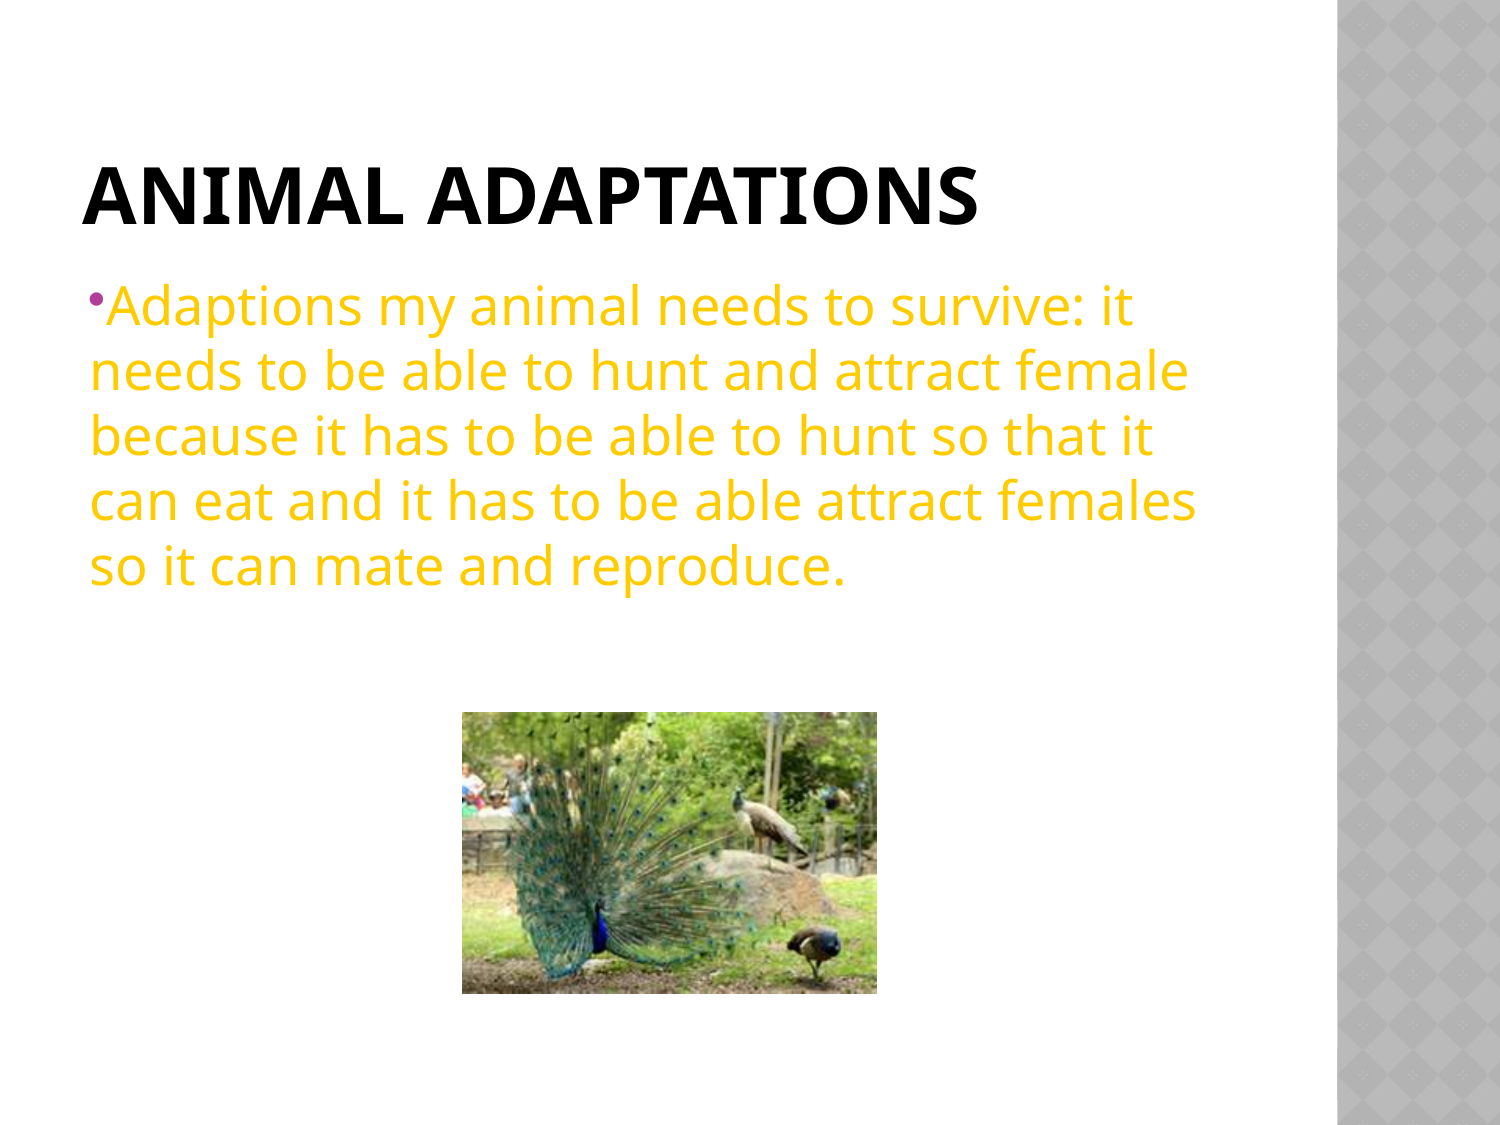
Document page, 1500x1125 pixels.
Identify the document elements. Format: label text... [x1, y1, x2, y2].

picture [462, 712, 877, 995]
title Animal Adaptations [75, 52, 1263, 240]
list Adaptions my animal needs to survive: it needs to be able to hunt and attract female because it has to be able to hunt so that it can eat and it has to be able attract females so it can mate and reproduce. [75, 264, 1263, 1059]
